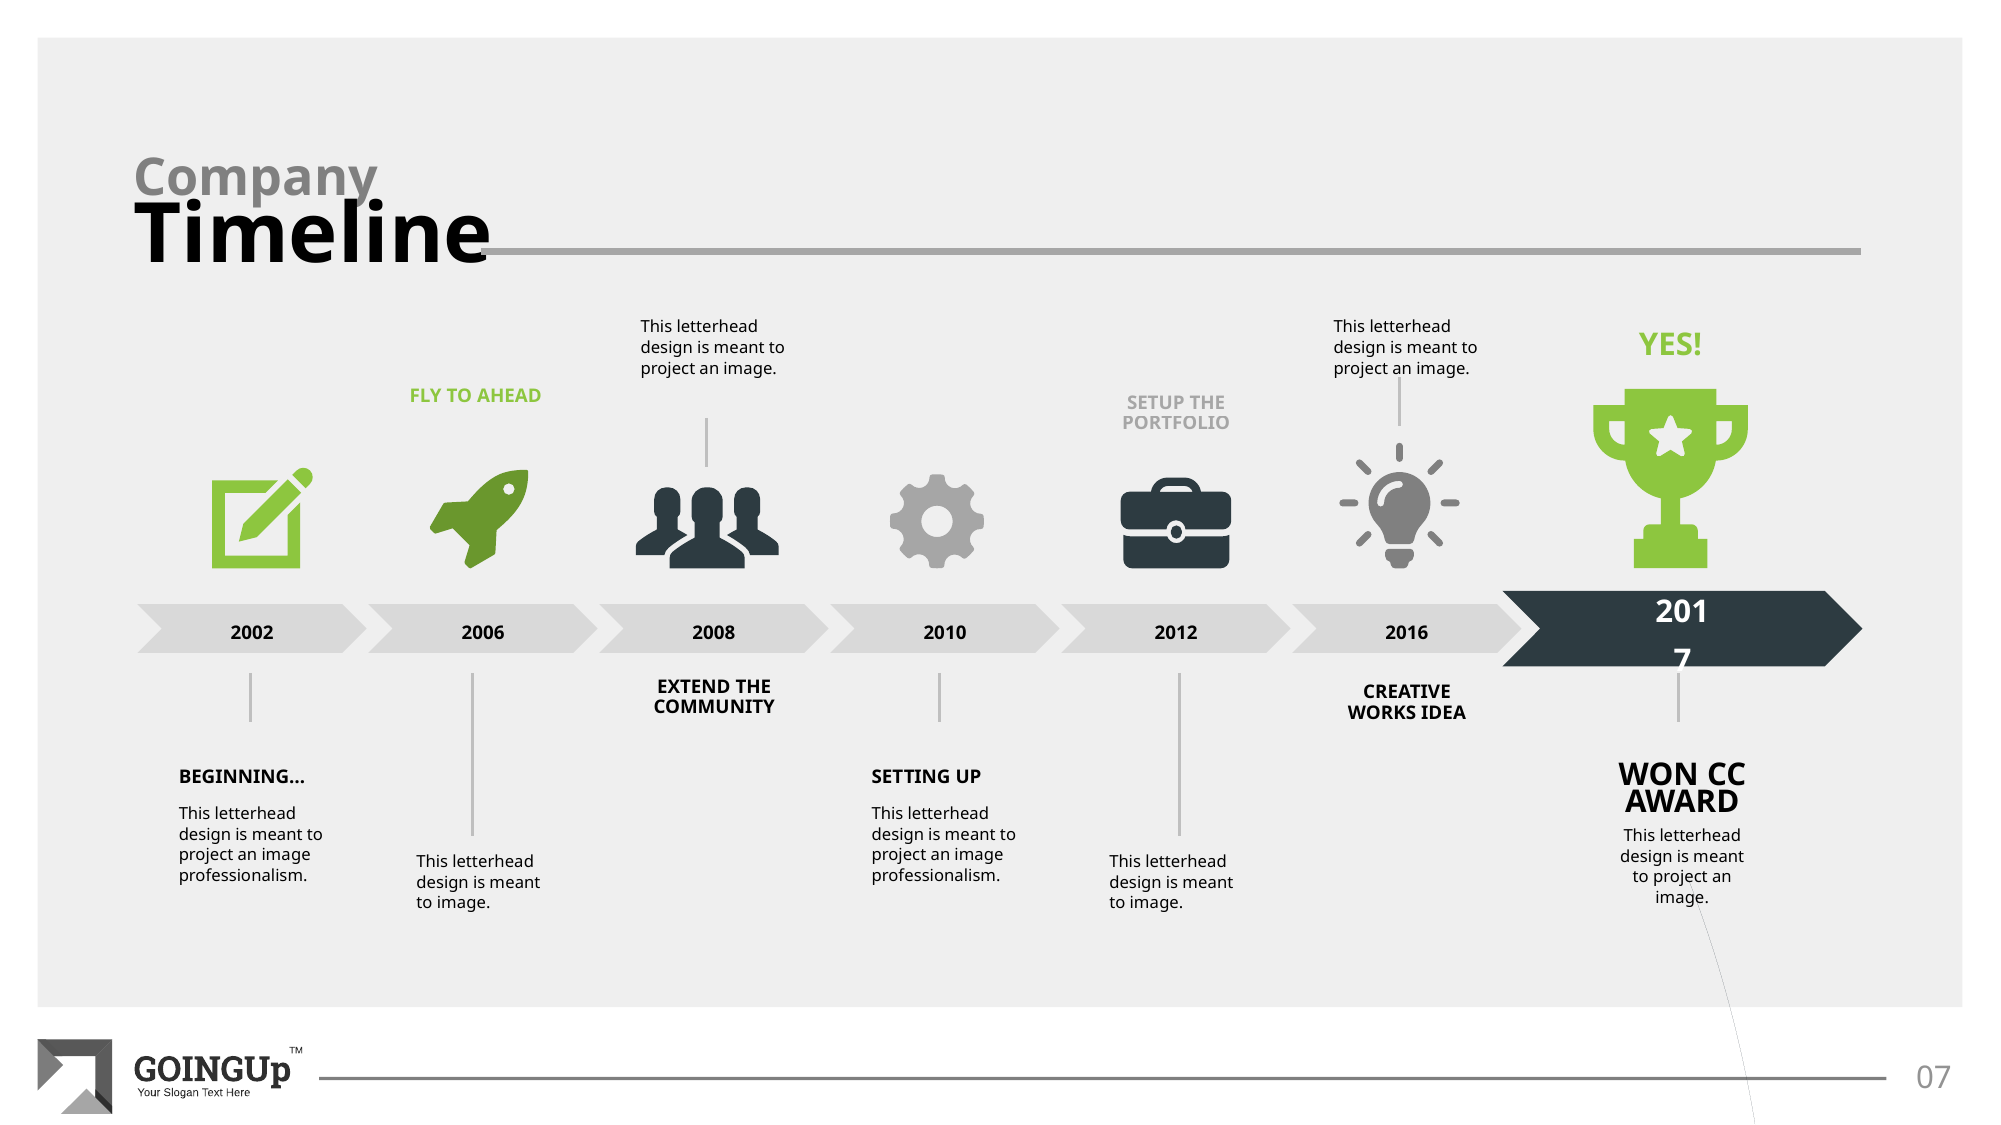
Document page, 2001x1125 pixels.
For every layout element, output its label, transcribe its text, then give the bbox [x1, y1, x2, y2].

slide_number 07 [1886, 1030, 1982, 1125]
text_box [36, 36, 1963, 1008]
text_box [118, 125, 1863, 919]
